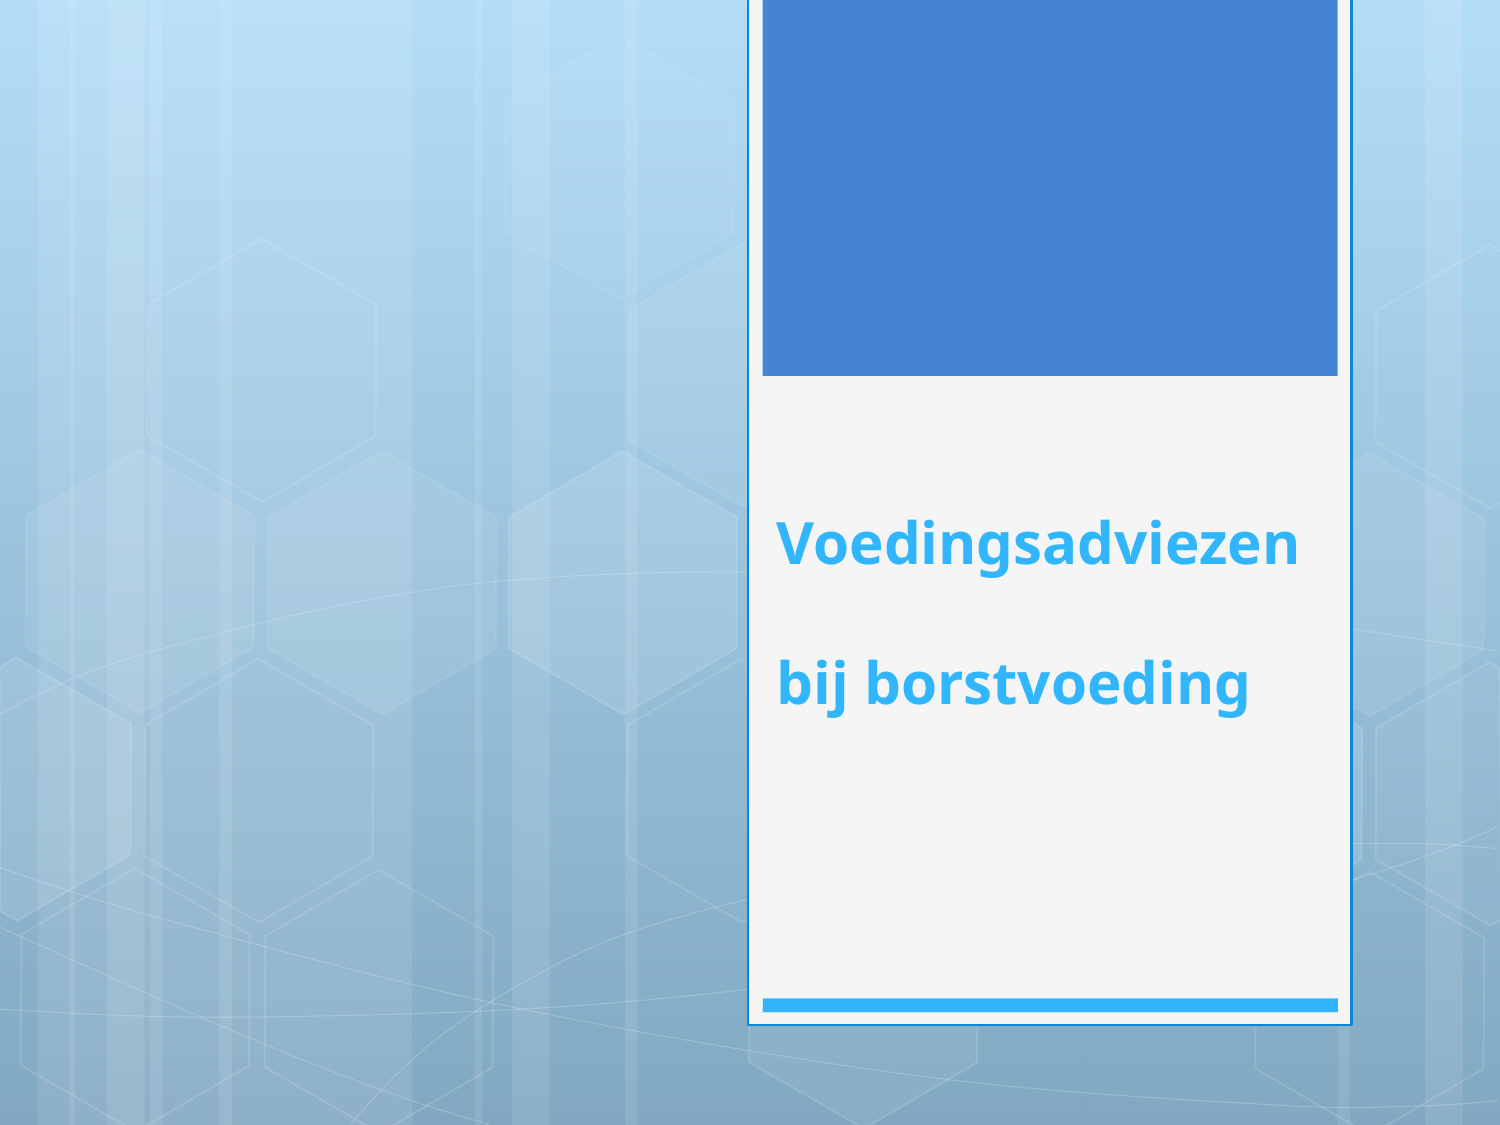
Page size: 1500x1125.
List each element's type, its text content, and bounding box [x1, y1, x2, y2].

title Voedingsadviezen bij borstvoeding [761, 444, 1320, 724]
